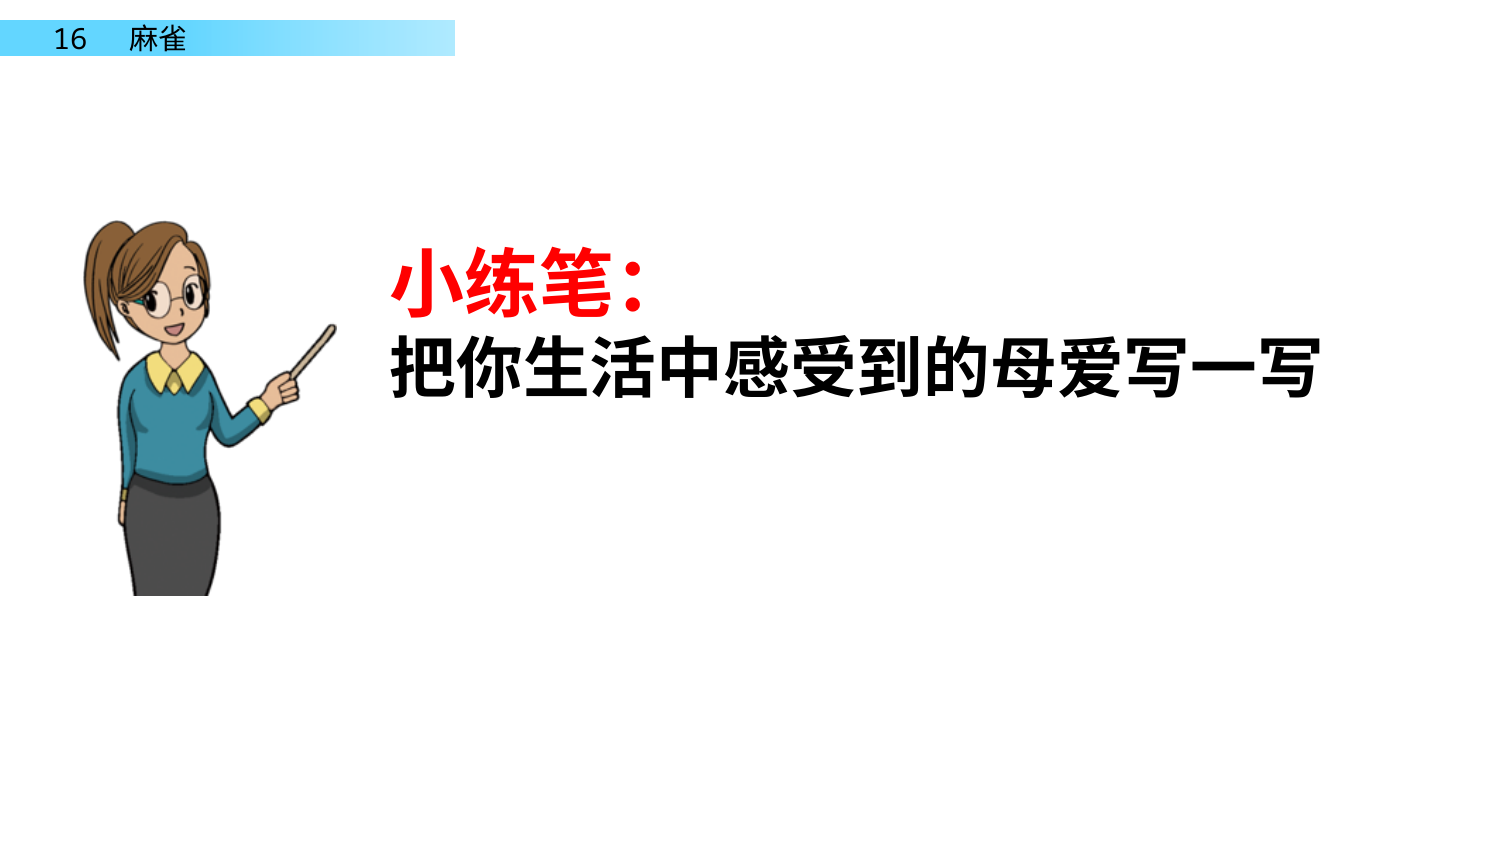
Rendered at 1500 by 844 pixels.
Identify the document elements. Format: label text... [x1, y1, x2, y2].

text_box 小练笔： 把你生活中感受到的母爱写一写 [345, 230, 1342, 492]
picture [83, 220, 338, 596]
